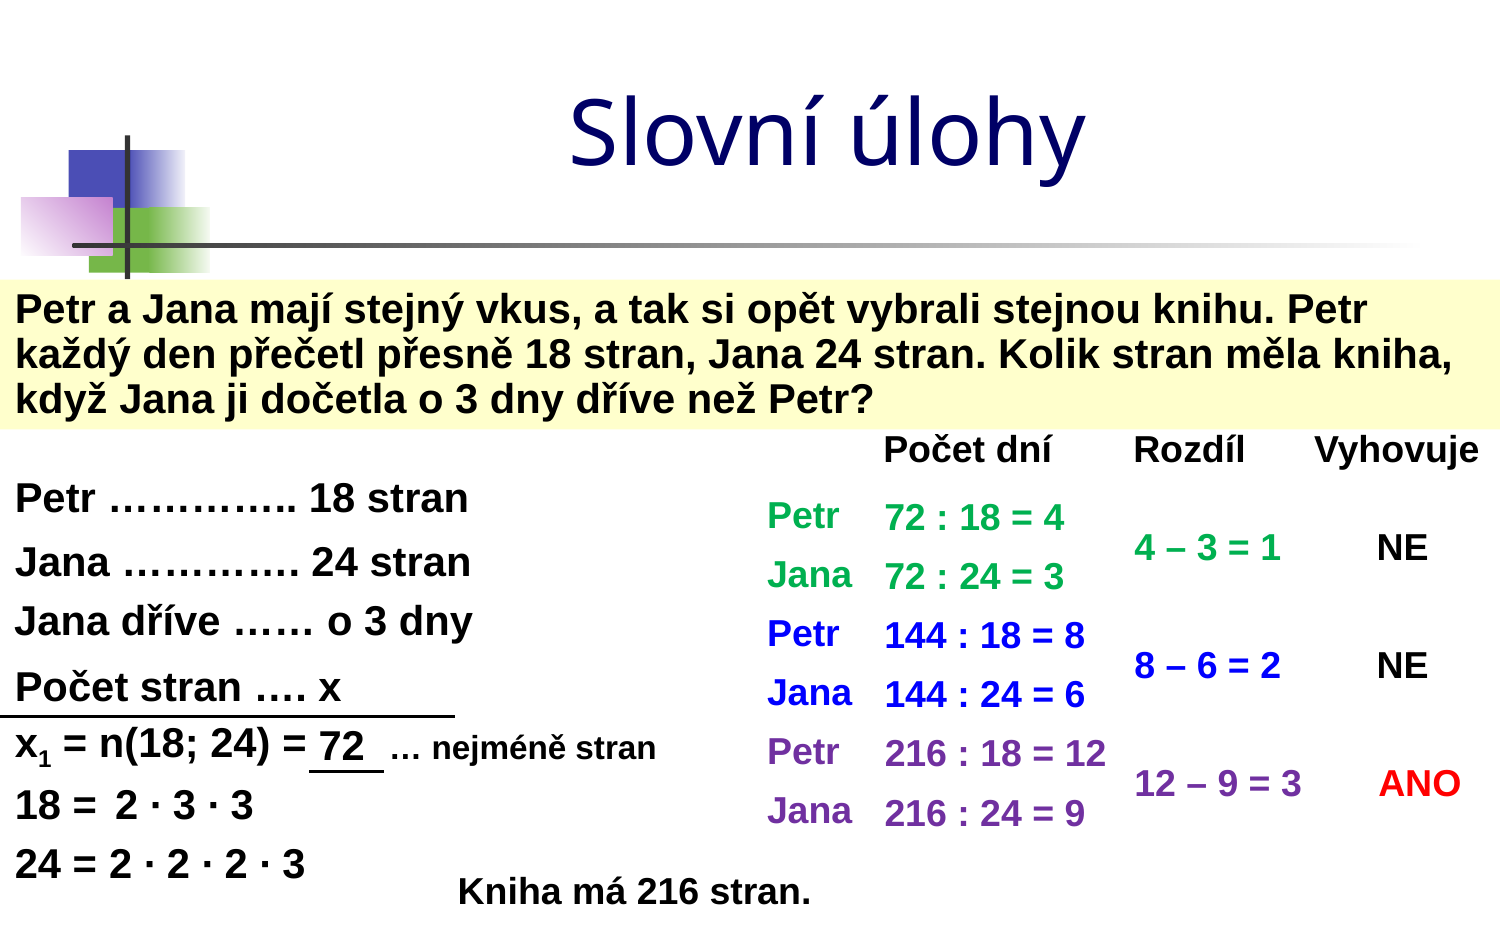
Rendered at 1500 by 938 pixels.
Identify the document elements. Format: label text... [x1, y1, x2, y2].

text_box Počet stran …. x [0, 653, 514, 717]
text_box 72 : 18 = 4 [869, 485, 1080, 544]
text_box 72 [292, 724, 374, 771]
text_box 2 ∙ 3 ∙ 3 [100, 771, 346, 835]
text_box ANO [1363, 751, 1477, 812]
text_box 216 : 24 = 9 [869, 781, 1112, 841]
text_box Petr [752, 728, 855, 780]
text_box Kniha má 216 stran. [442, 859, 857, 920]
text_box Jana [752, 669, 868, 721]
text_box x1 = n(18; 24) = [0, 723, 292, 771]
text_box 8 – 6 = 2 [1119, 633, 1307, 694]
text_box 24 = [0, 830, 94, 894]
text_box Počet dní [868, 426, 1102, 478]
text_box x1 = n(18; 24) = [0, 712, 292, 716]
text_box 4 – 3 = 1 [1119, 515, 1307, 575]
text_box NE [1361, 633, 1444, 694]
text_box 144 : 24 = 6 [869, 662, 1112, 721]
text_box 216 : 18 = 12 [869, 721, 1122, 782]
text_box Jana dříve …… o 3 dny [0, 586, 514, 651]
text_box 144 : 18 = 8 [869, 603, 1101, 662]
text_box Petr [752, 610, 855, 662]
text_box Petr [752, 492, 855, 544]
text_box … nejméně stran [374, 719, 691, 775]
text_box Vyhovuje [1299, 426, 1500, 478]
text_box Petr a Jana mají stejný vkus, a tak si opět vybrali stejnou knihu. Petr každý den přečetl přesně 18 stran, Jana 24 stran. Kolik stran měla kniha, když Jana ji dočetla o 3 dny dříve než Petr? [0, 279, 1500, 430]
text_box Jana [752, 551, 868, 602]
text_box 72 : 24 = 3 [869, 544, 1091, 603]
text_box 18 = [0, 771, 100, 830]
text_box Petr ………….. 18 stran [0, 464, 550, 528]
text_box 2 ∙ 2 ∙ 2 ∙ 3 [94, 830, 325, 894]
text_box 12 – 9 = 3 [1119, 751, 1328, 812]
text_box Rozdíl [1118, 426, 1299, 478]
text_box Jana …………. 24 stran [0, 527, 514, 586]
title Slovní úlohy [188, 29, 1468, 230]
text_box Jana [752, 787, 868, 839]
text_box NE [1361, 515, 1444, 575]
